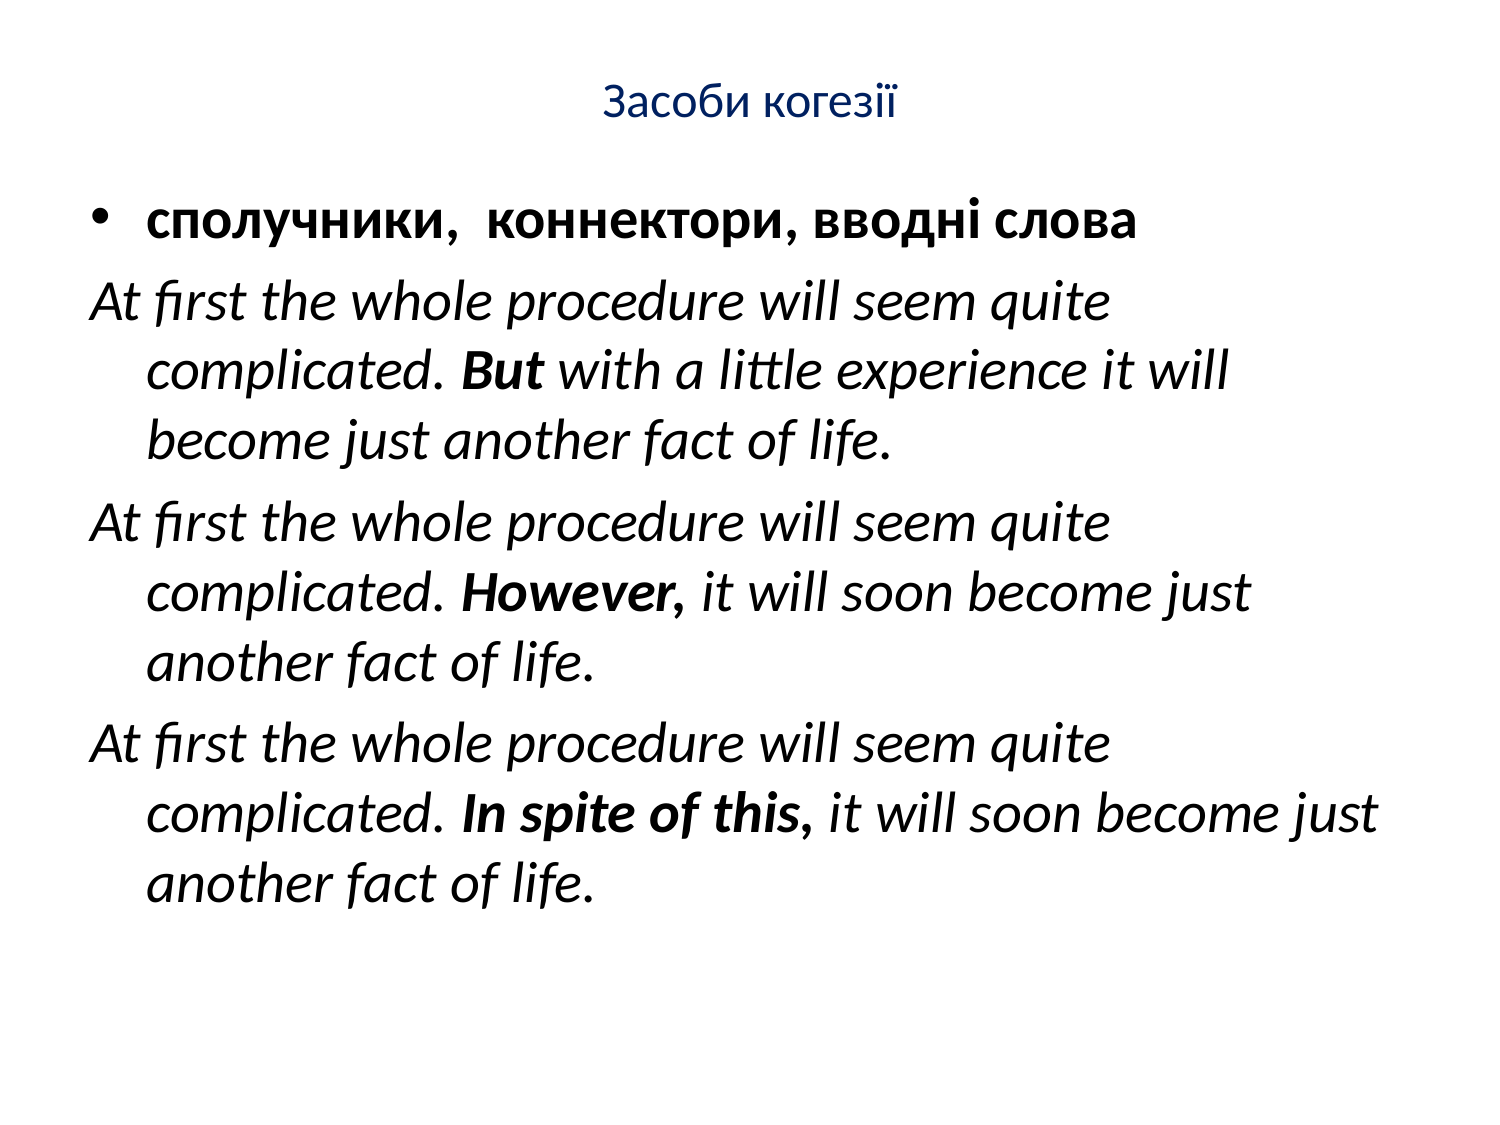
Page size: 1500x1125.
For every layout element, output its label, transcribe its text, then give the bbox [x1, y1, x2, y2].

title Засоби когезії [75, 45, 1425, 149]
list сполучники, коннектори, вводні слова At first the whole procedure will seem quite complicated. But with a little experience it will become just another fact of life. At first the whole procedure will seem quite complicated. However, it will soon become just another fact of life. At first the whole procedure will seem quite complicated. In spite of this, it will soon become just another fact of life. [75, 172, 1425, 1005]
